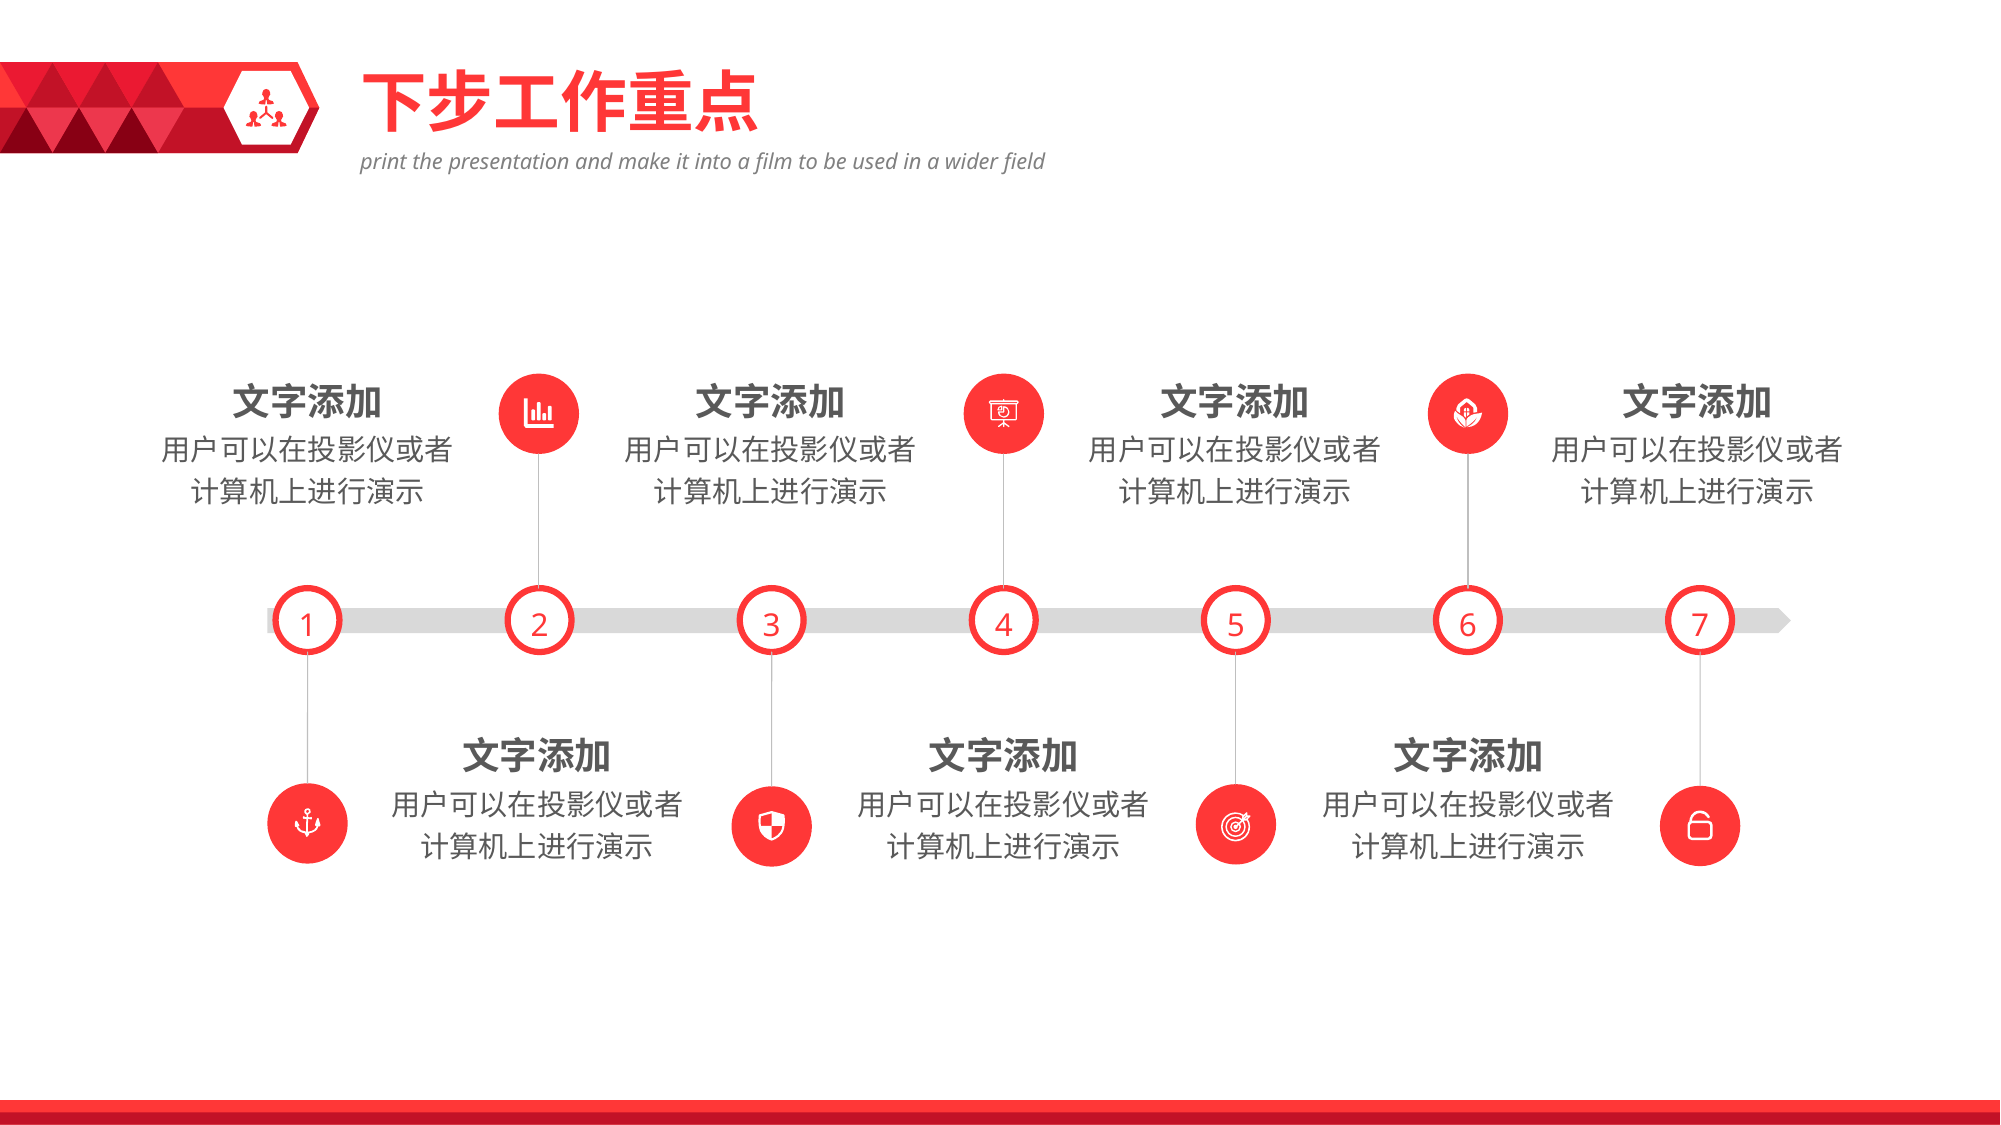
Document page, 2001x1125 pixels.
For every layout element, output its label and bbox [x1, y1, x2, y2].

text_box [586, 361, 955, 518]
text_box [1513, 361, 1882, 518]
text_box [1284, 715, 1653, 872]
text_box [1051, 361, 1420, 518]
text_box [819, 715, 1188, 872]
text_box [353, 715, 722, 872]
text_box [345, 52, 1148, 180]
text_box [123, 361, 492, 518]
text_box [267, 373, 1791, 867]
